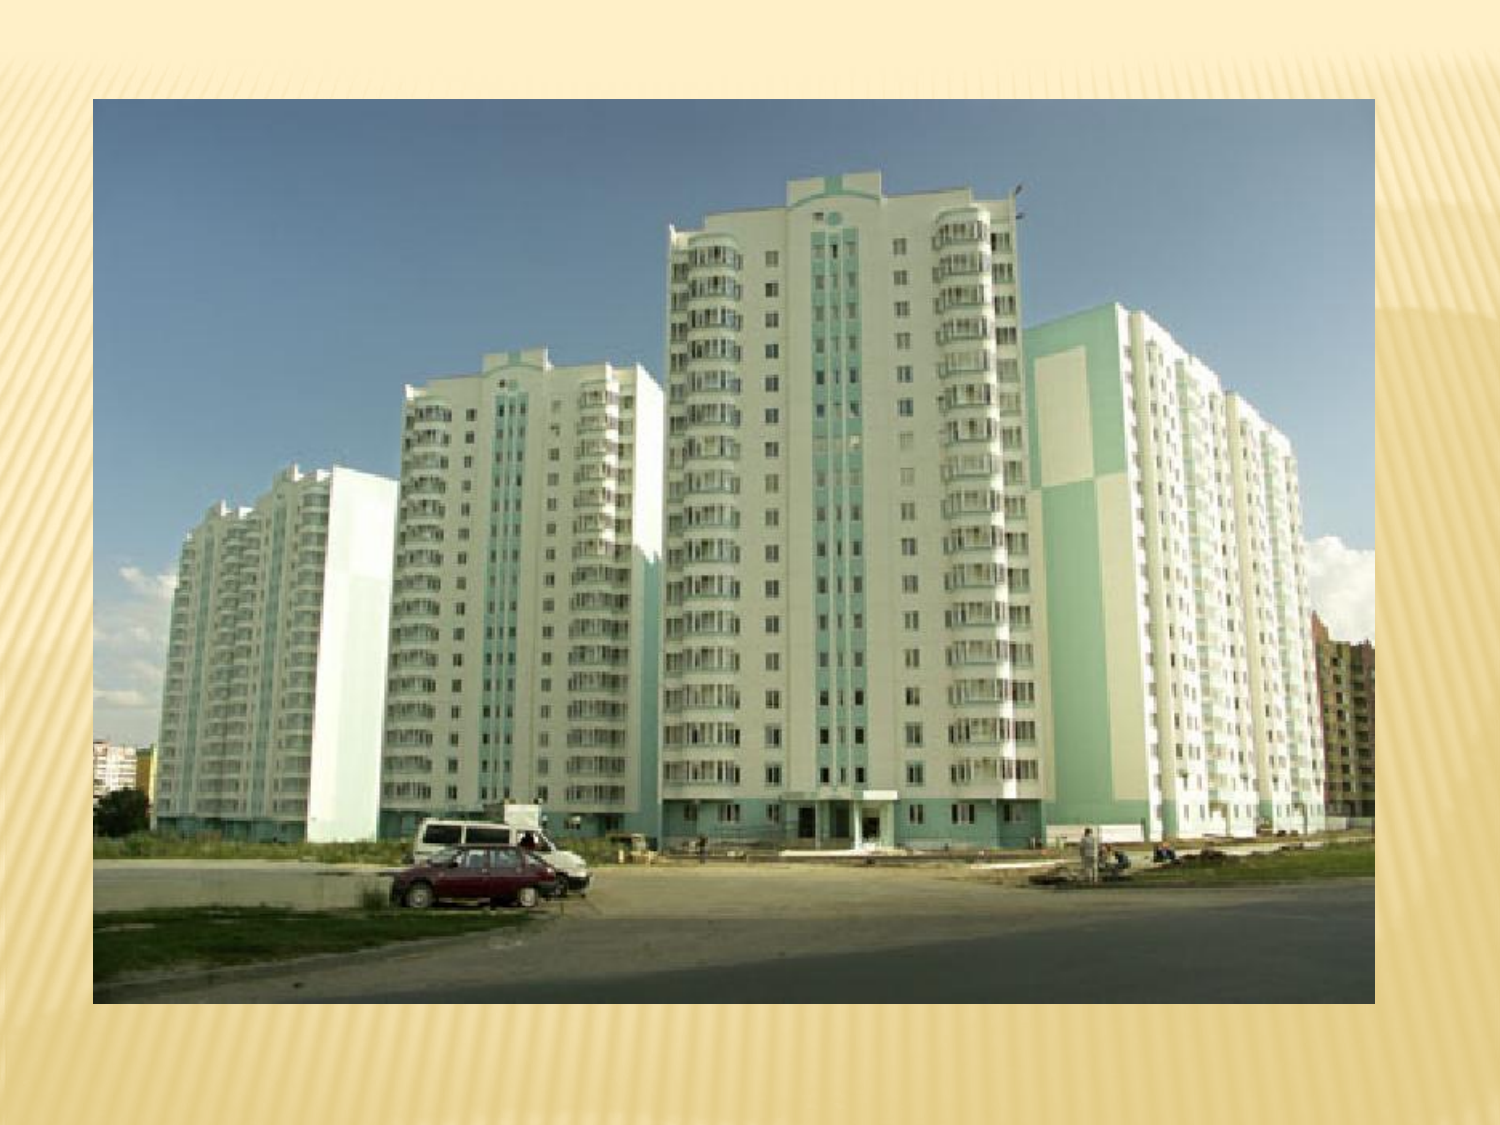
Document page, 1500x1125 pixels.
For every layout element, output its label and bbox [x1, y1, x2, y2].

picture [93, 99, 1376, 1004]
